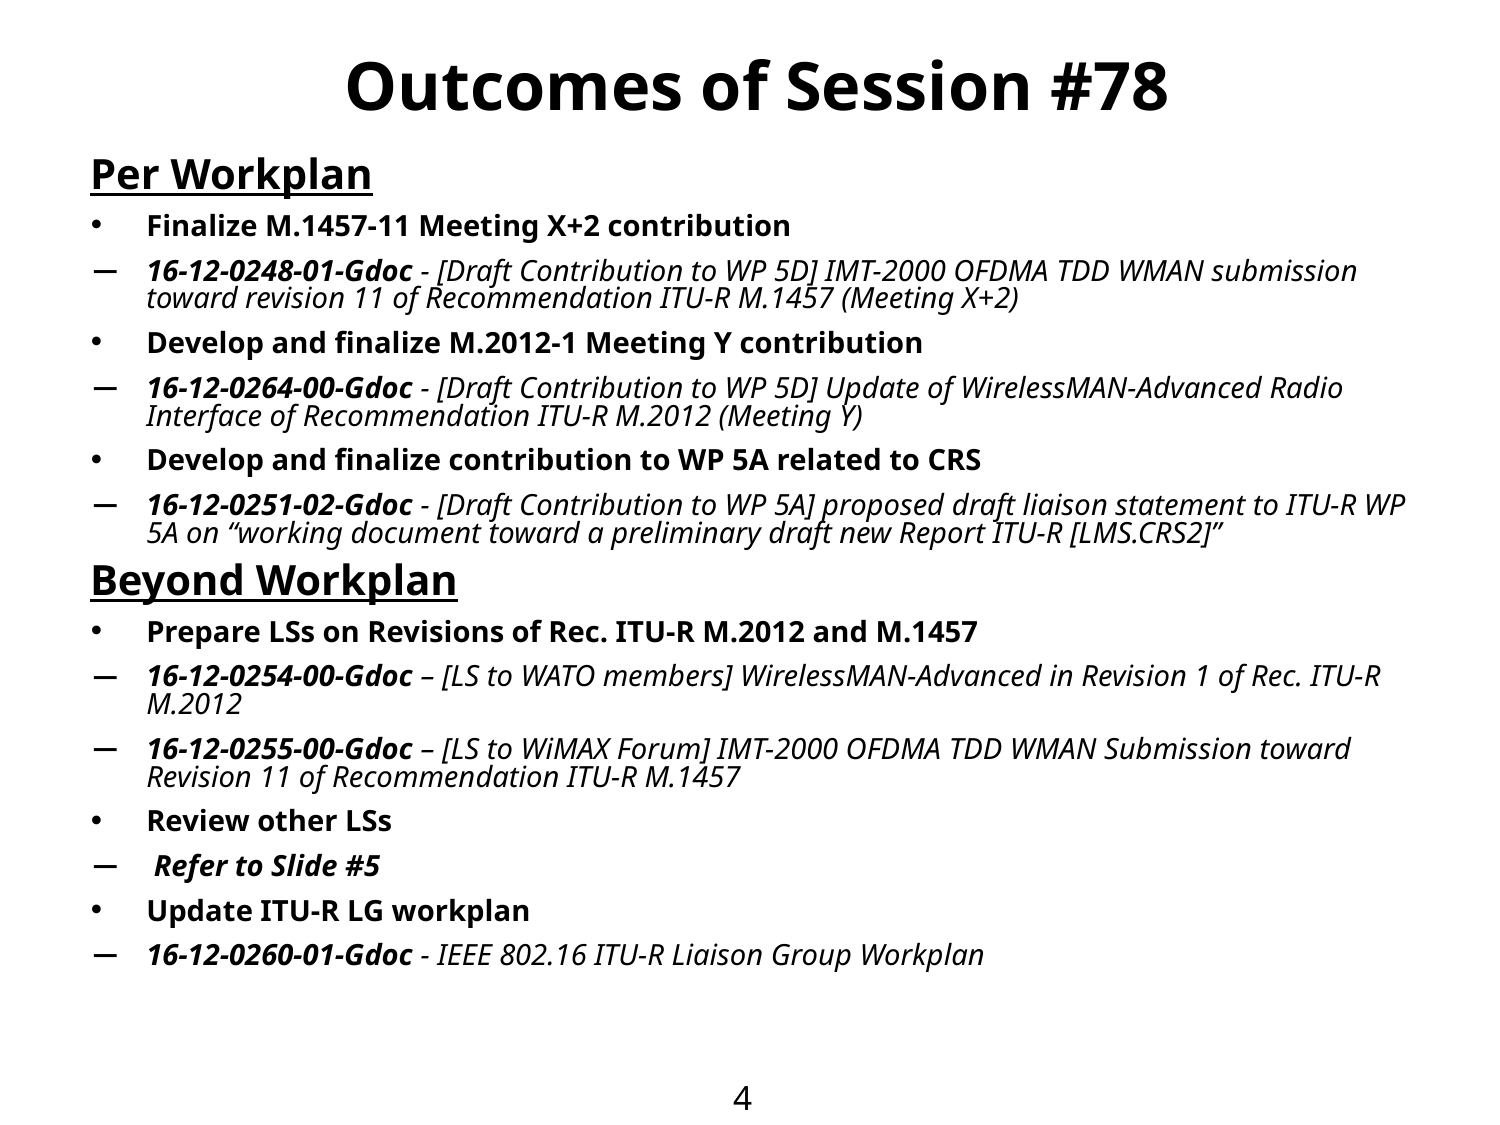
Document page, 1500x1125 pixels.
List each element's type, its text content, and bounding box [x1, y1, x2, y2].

title Outcomes of Session #78 [75, 36, 1425, 149]
list Per Workplan Finalize M.1457-11 Meeting X+2 contribution 16-12-0248-01-Gdoc - [Draft Contribution to WP 5D] IMT-2000 OFDMA TDD WMAN submission toward revision 11 of Recommendation ITU-R M.1457 (Meeting X+2) Develop and finalize M.2012-1 Meeting Y contribution 16-12-0264-00-Gdoc - [Draft Contribution to WP 5D] Update of WirelessMAN-Advanced Radio Interface of Recommendation ITU-R M.2012 (Meeting Y) Develop and finalize contribution to WP 5A related to CRS 16-12-0251-02-Gdoc - [Draft Contribution to WP 5A] proposed draft liaison statement to ITU-R WP 5A on “working document toward a preliminary draft new Report ITU-R [LMS.CRS2]” Beyond Workplan Prepare LSs on Revisions of Rec. ITU-R M.2012 and M.1457 16-12-0254-00-Gdoc – [LS to WATO members] WirelessMAN-Advanced in Revision 1 of Rec. ITU-R M.2012 16-12-0255-00-Gdoc – [LS to WiMAX Forum] IMT-2000 OFDMA TDD WMAN Submission toward Revision 11 of Recommendation ITU-R M.1457 Review other LSs Refer to Slide #5 Update ITU-R LG workplan 16-12-0260-01-Gdoc - IEEE 802.16 ITU-R Liaison Group Workplan [75, 149, 1425, 1063]
